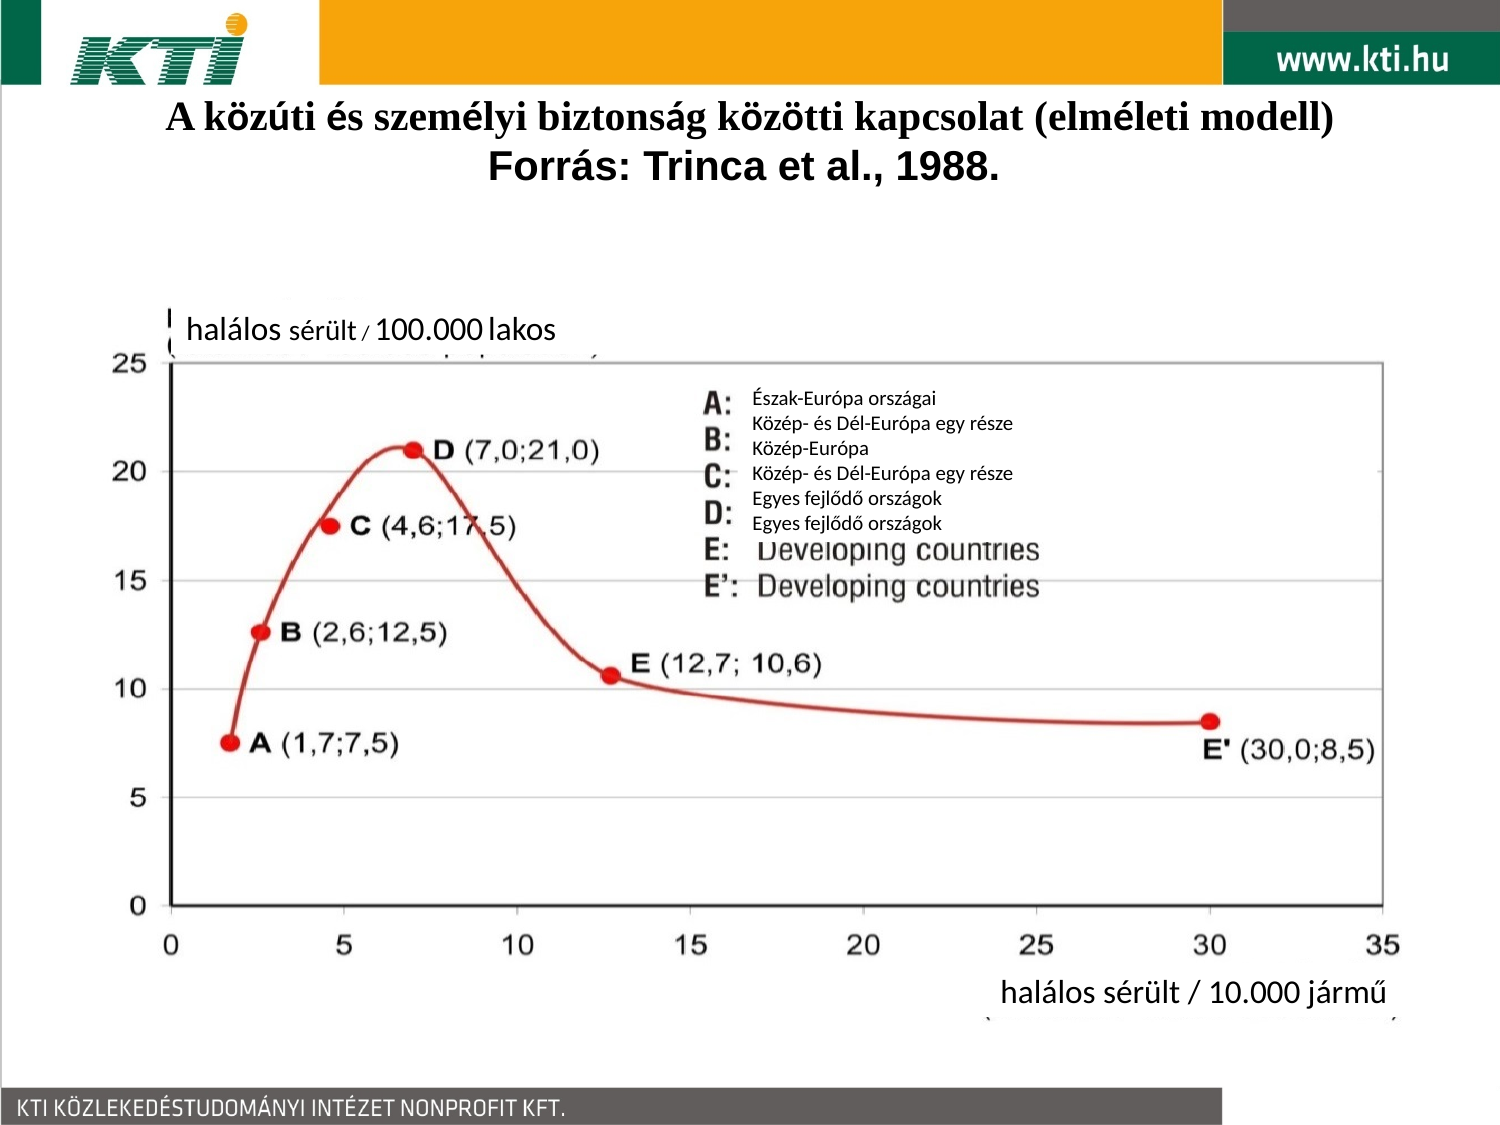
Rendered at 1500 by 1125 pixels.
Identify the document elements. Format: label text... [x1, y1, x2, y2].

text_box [68, 289, 1445, 1034]
picture [0, 0, 1500, 1125]
title A közúti és személyi biztonság közötti kapcsolat (elméleti modell) Forrás: Trinca et al., 1988. [74, 44, 1426, 233]
